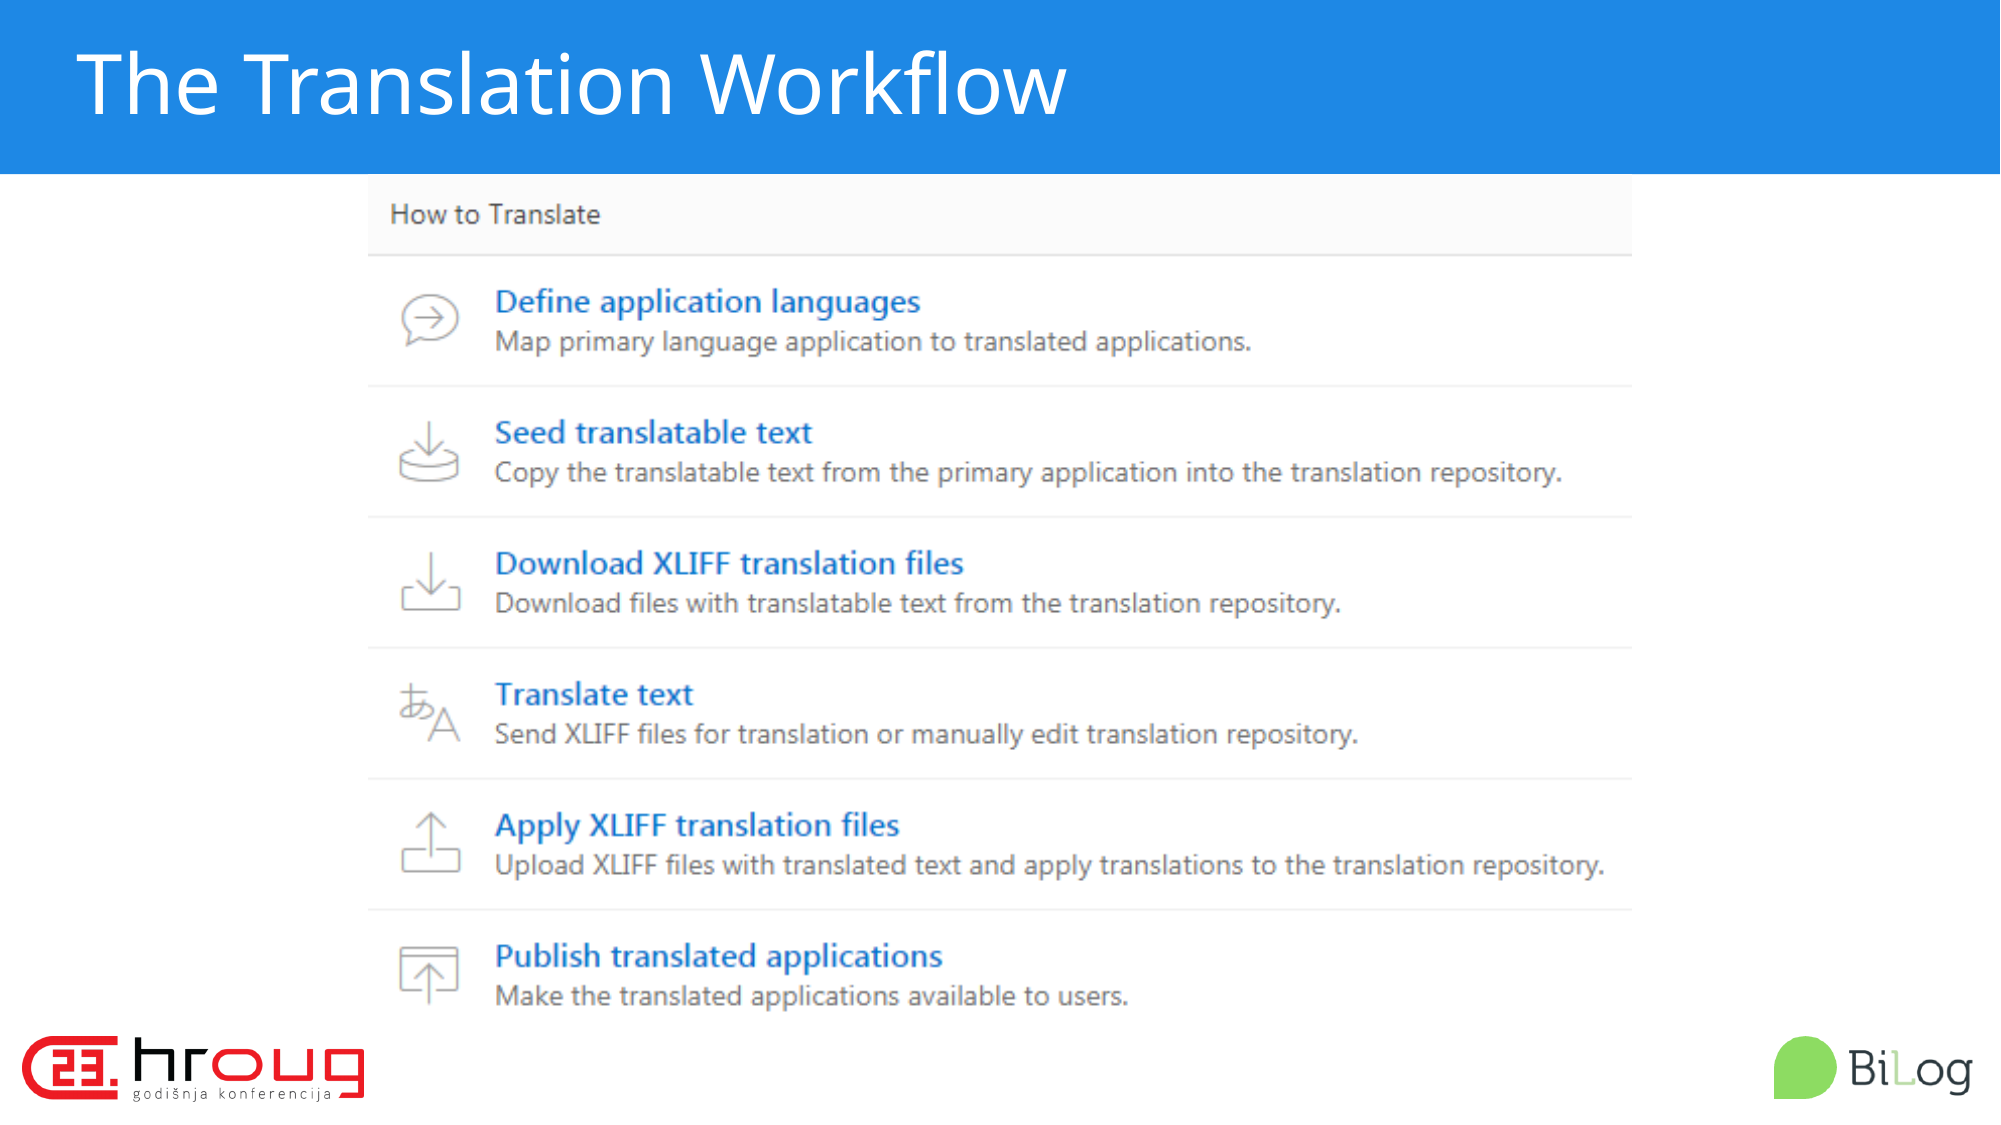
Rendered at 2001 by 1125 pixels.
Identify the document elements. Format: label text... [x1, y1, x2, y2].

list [368, 174, 1632, 1045]
title The Translation Workflow [61, 0, 1942, 175]
picture [1749, 1012, 2000, 1125]
picture [22, 1036, 364, 1102]
